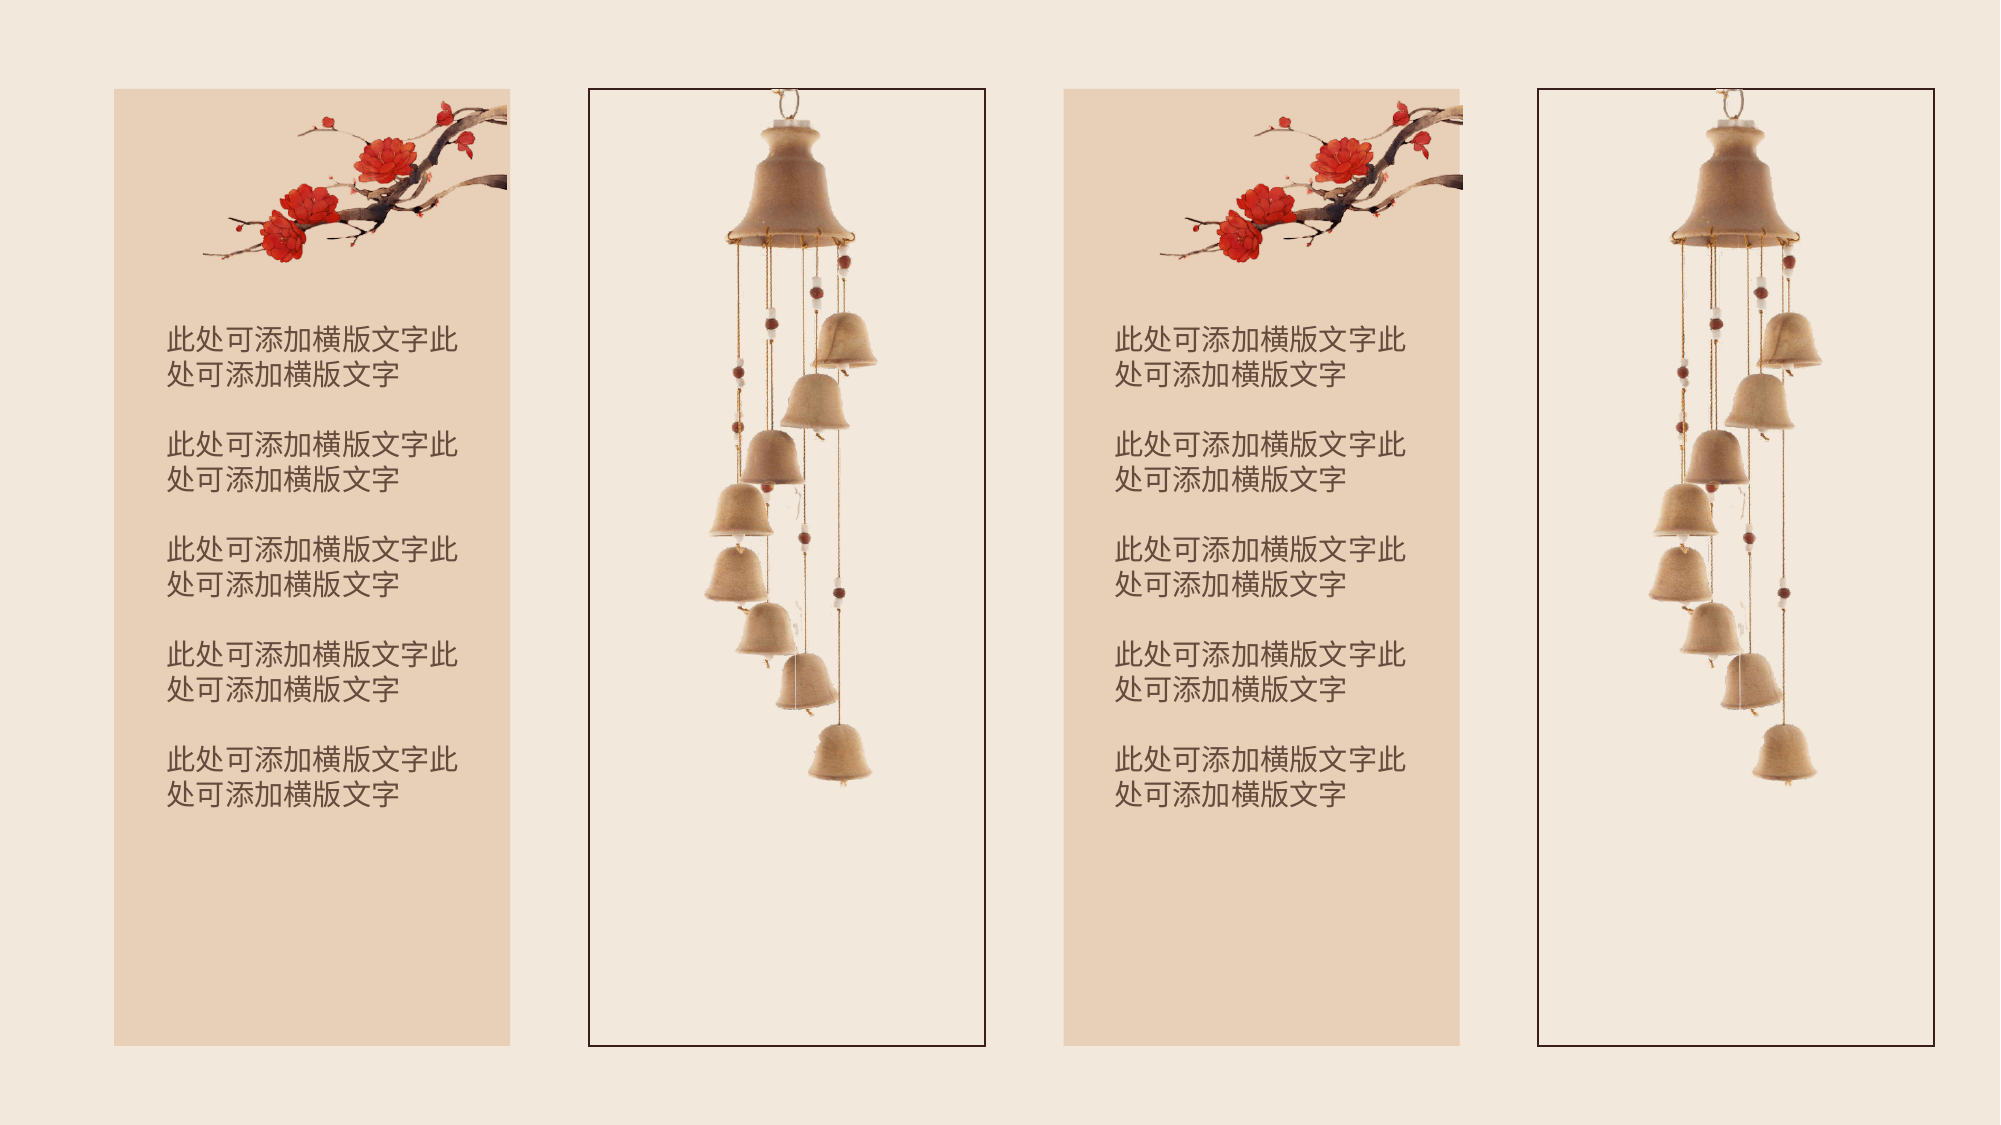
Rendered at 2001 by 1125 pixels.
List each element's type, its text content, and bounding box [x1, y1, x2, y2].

text_box [588, 88, 986, 1047]
text_box 此处可添加横版文字此处可添加横版文字 此处可添加横版文字此处可添加横版文字 此处可添加横版文字此处可添加横版文字 此处可添加横版文字此处可添加横版文字 此处可添加横版文字此处可添加横版文字 [1099, 314, 1424, 854]
text_box [1537, 88, 1935, 1047]
picture [1582, 89, 1891, 818]
picture [1124, 69, 1463, 335]
picture [168, 69, 507, 335]
text_box 此处可添加横版文字此处可添加横版文字 此处可添加横版文字此处可添加横版文字 此处可添加横版文字此处可添加横版文字 此处可添加横版文字此处可添加横版文字 此处可添加横版文字此处可添加横版文字 [151, 314, 477, 854]
text_box [1062, 88, 1461, 1047]
text_box [113, 88, 511, 1047]
picture [637, 89, 946, 818]
